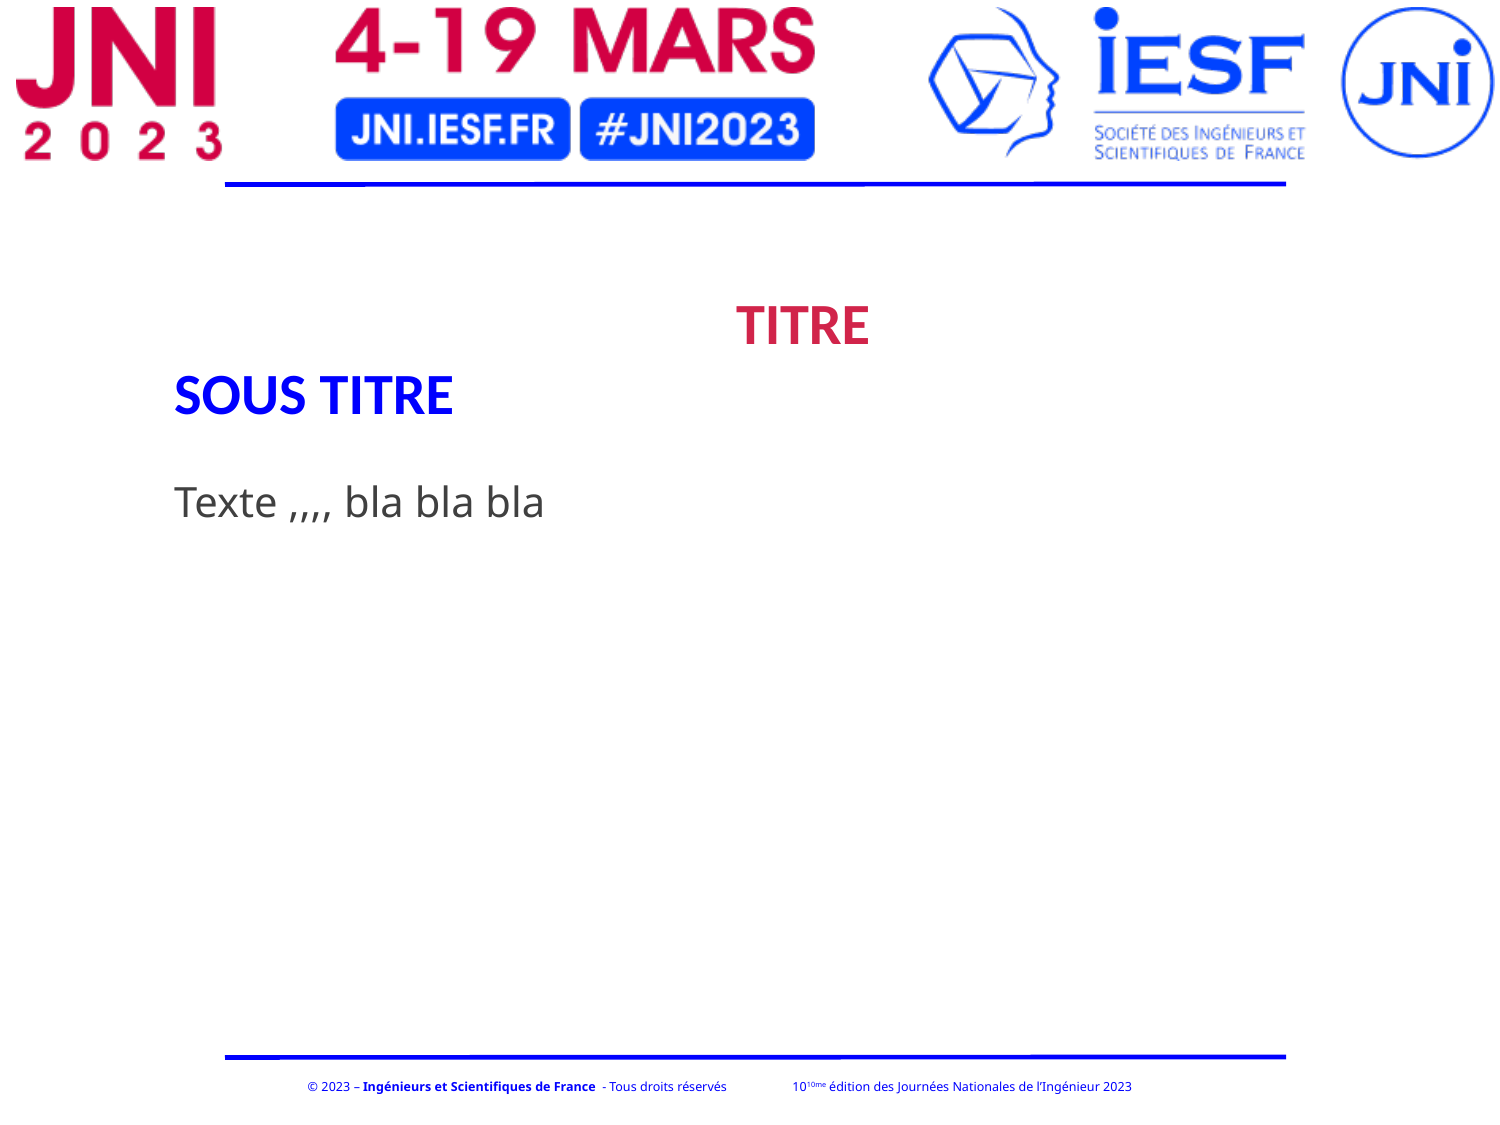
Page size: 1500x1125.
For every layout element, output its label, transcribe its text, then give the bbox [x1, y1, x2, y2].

text_box titre Sous titre Texte ,,,, bla bla bla [159, 278, 1447, 607]
picture [16, 7, 1495, 161]
